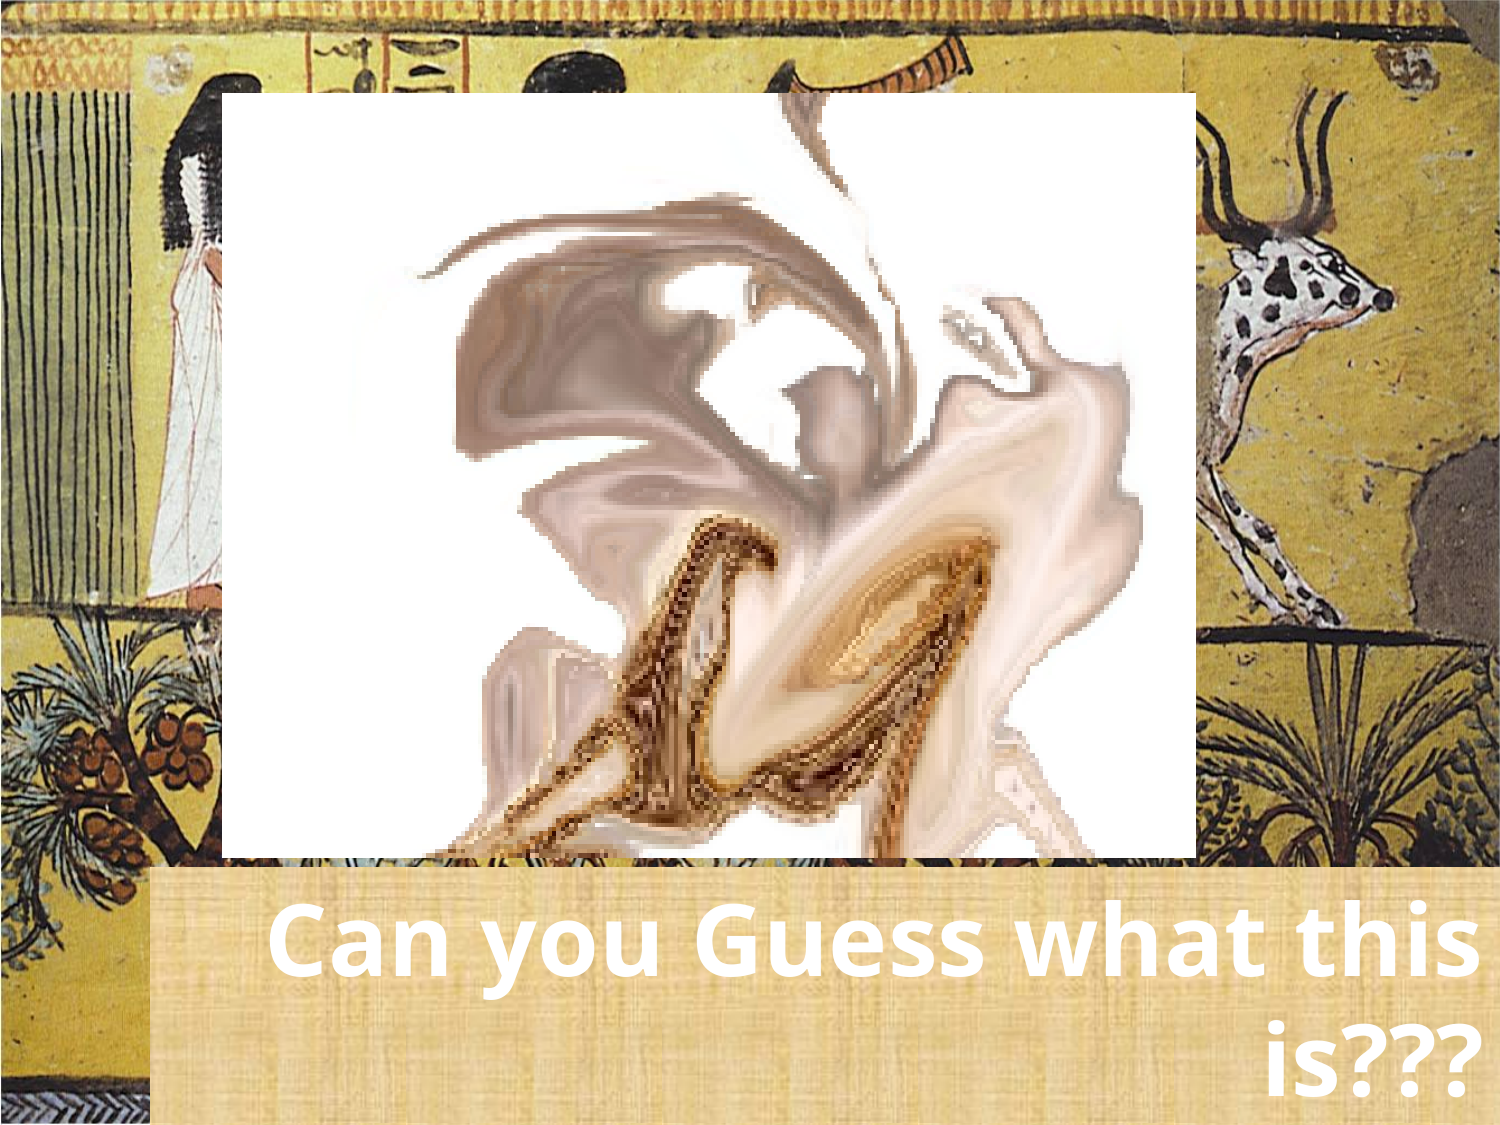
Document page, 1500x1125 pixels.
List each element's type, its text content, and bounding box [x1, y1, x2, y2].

picture [0, 0, 1500, 1125]
title Can you Guess what this is??? [150, 867, 1500, 1125]
